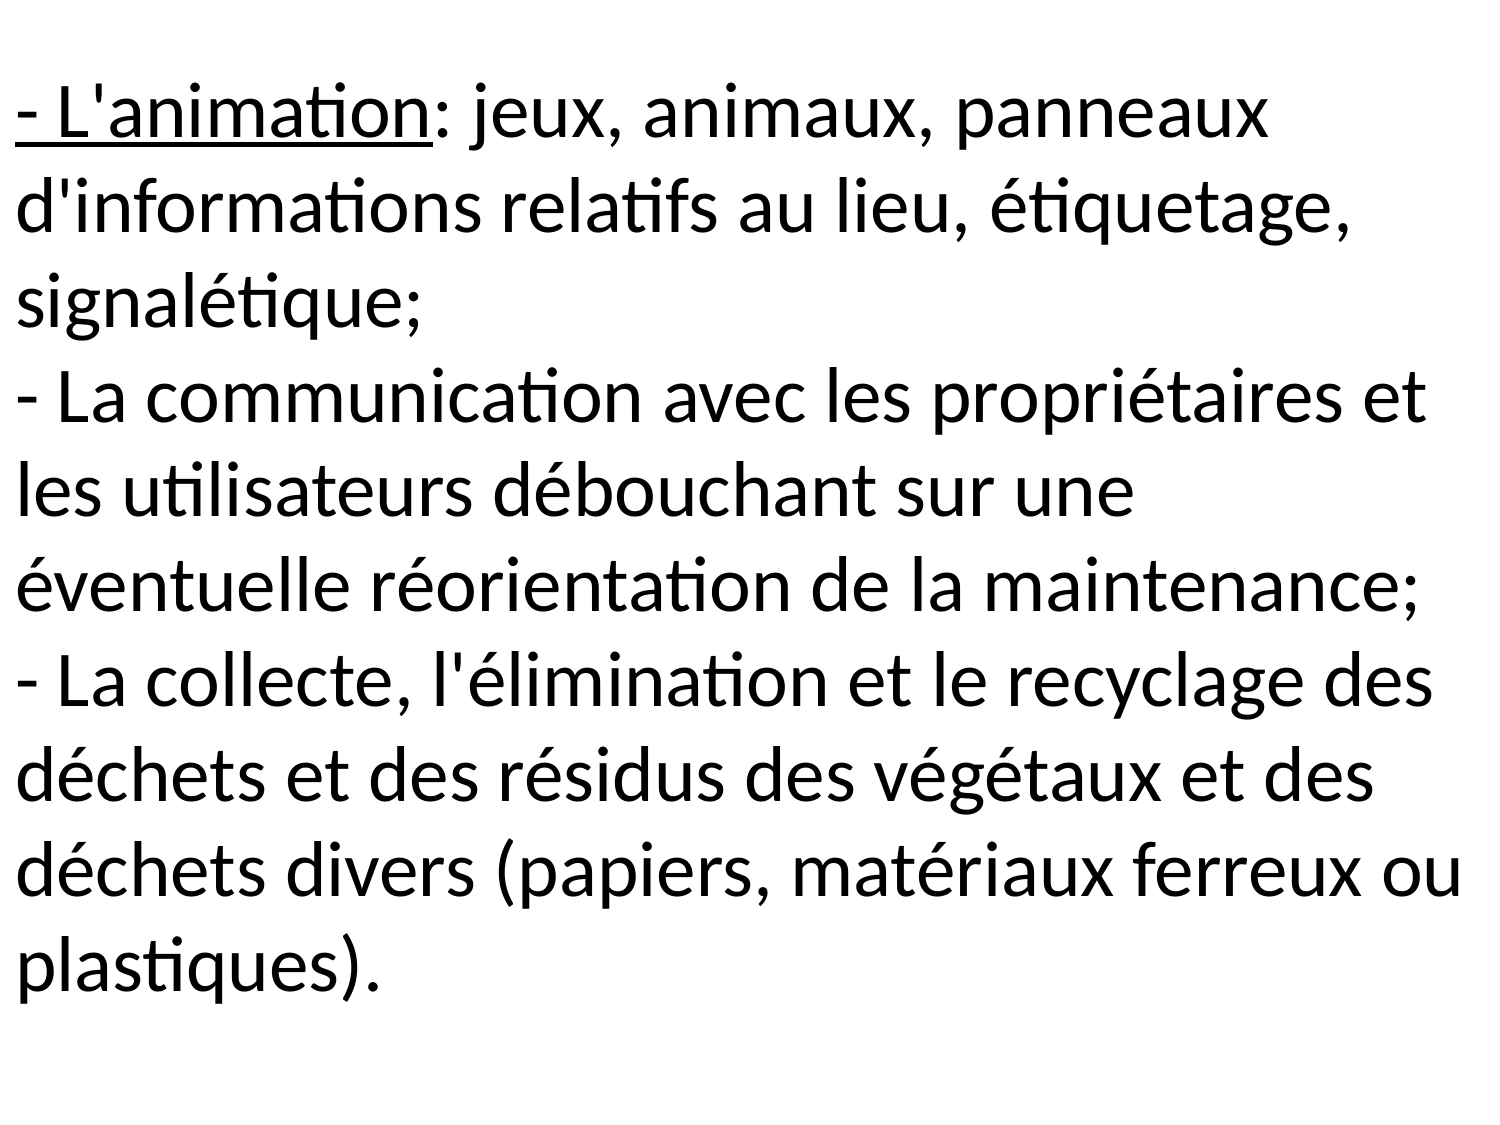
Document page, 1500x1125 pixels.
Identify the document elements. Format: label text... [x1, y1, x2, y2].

title - L'animation: jeux, animaux, panneaux d'informations relatifs au lieu, étiquetage, signalétique; - La communication avec les propriétaires et les utilisateurs débouchant sur une éventuelle réorientation de la maintenance; - La collecte, l'élimination et le recyclage des déchets et des résidus des végétaux et des déchets divers (papiers, matériaux ferreux ou plastiques). [0, 45, 1500, 1125]
